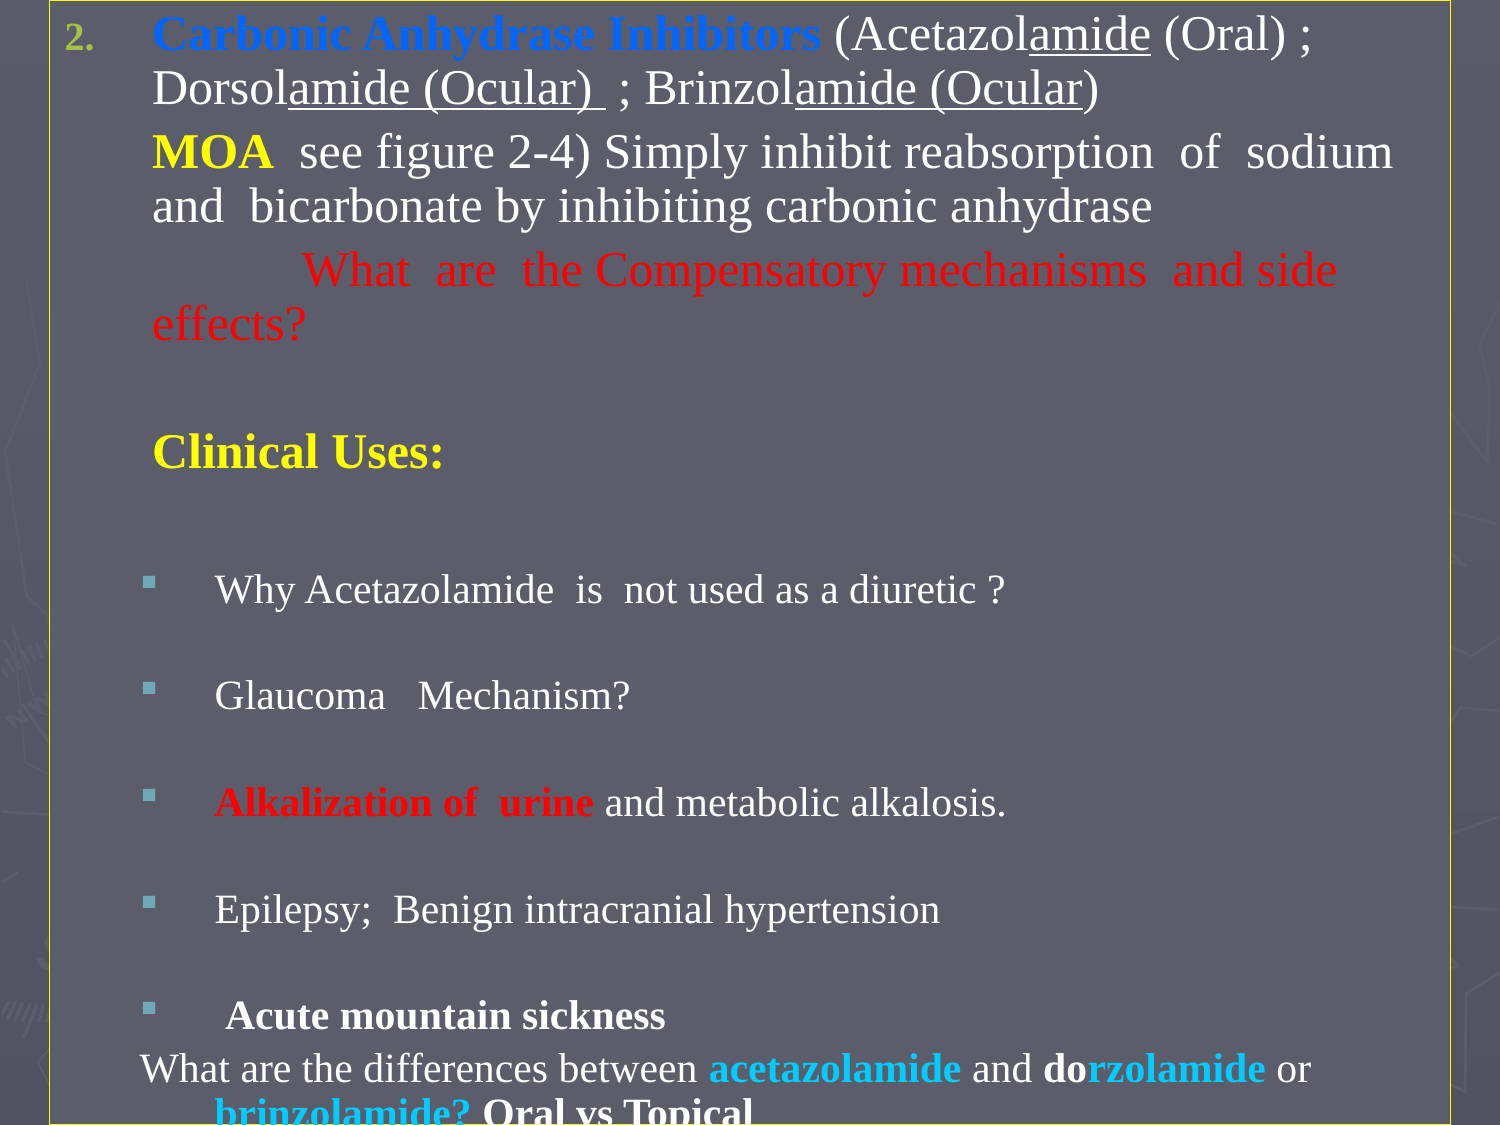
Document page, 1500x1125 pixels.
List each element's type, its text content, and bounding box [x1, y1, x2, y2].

list Carbonic Anhydrase Inhibitors (Acetazolamide (Oral) ; Dorsolamide (Ocular) ; Brinzolamide (Ocular) MOA see figure 2-4) Simply inhibit reabsorption of sodium and bicarbonate by inhibiting carbonic anhydrase What are the Compensatory mechanisms and side effects? Clinical Uses: Why Acetazolamide is not used as a diuretic ? Glaucoma Mechanism? Alkalization of urine and metabolic alkalosis. Epilepsy; Benign intracranial hypertension Acute mountain sickness What are the differences between acetazolamide and dorzolamide or brinzolamide? Oral vs Topical [49, 0, 1451, 1125]
